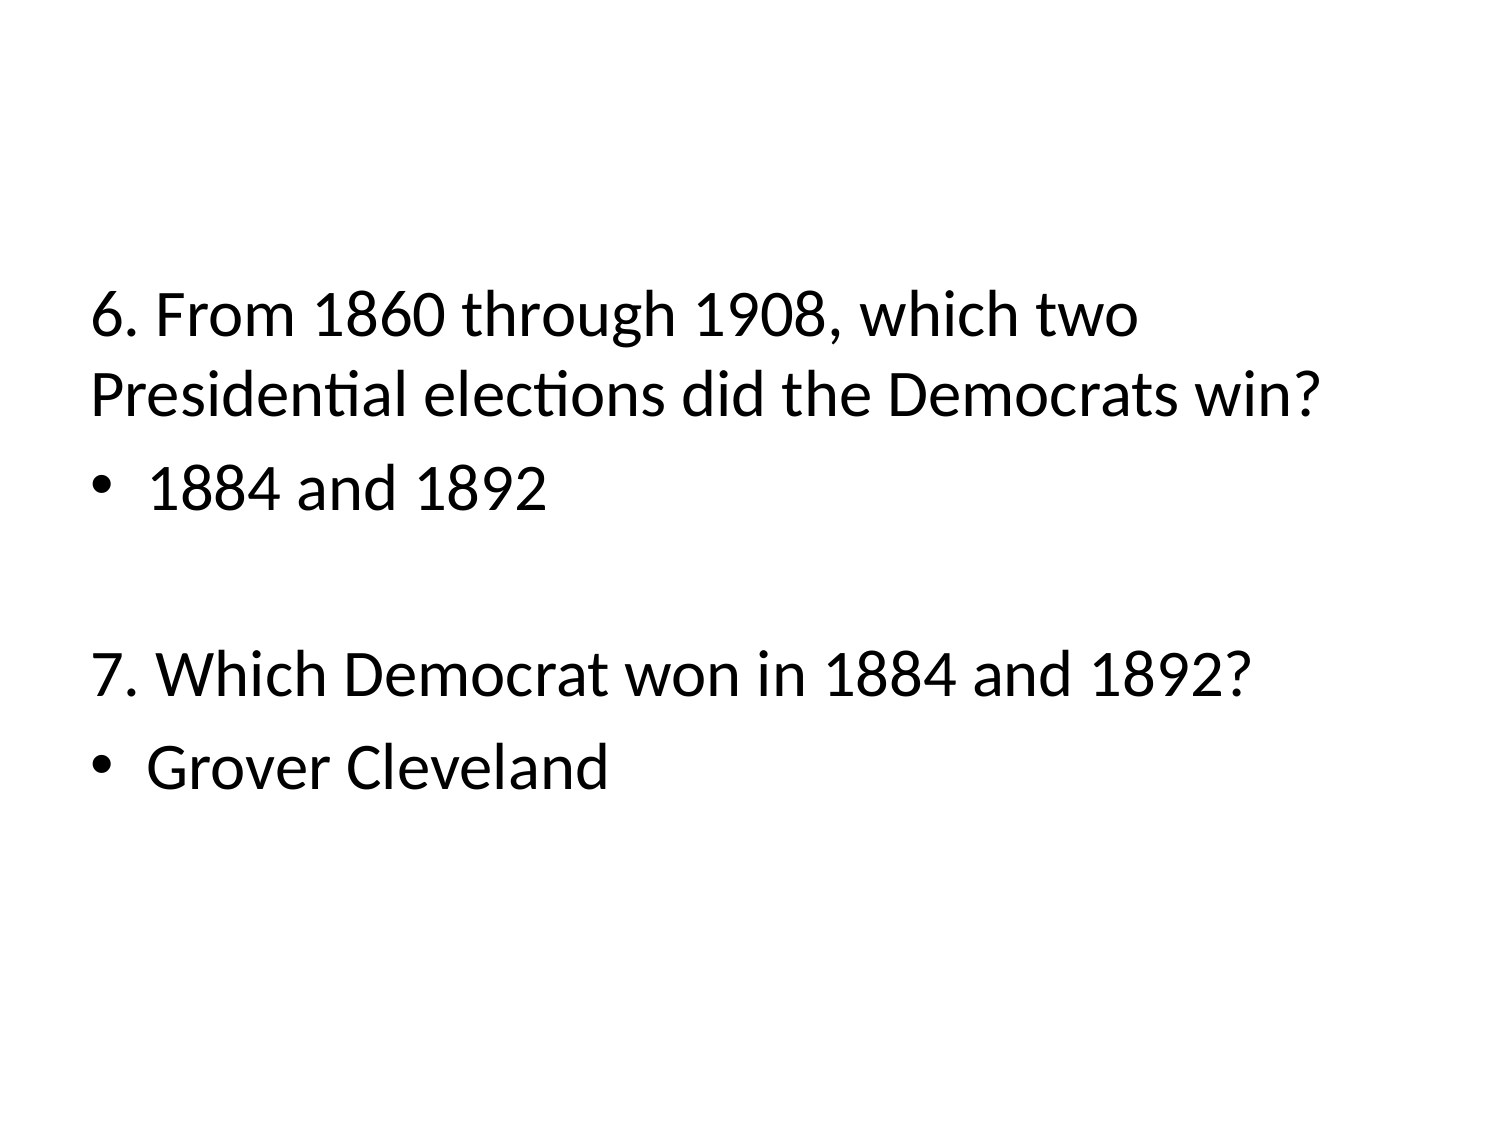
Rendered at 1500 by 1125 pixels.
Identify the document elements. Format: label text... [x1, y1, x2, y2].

list 6. From 1860 through 1908, which two Presidential elections did the Democrats win? 1884 and 1892 7. Which Democrat won in 1884 and 1892? Grover Cleveland [75, 262, 1425, 1005]
